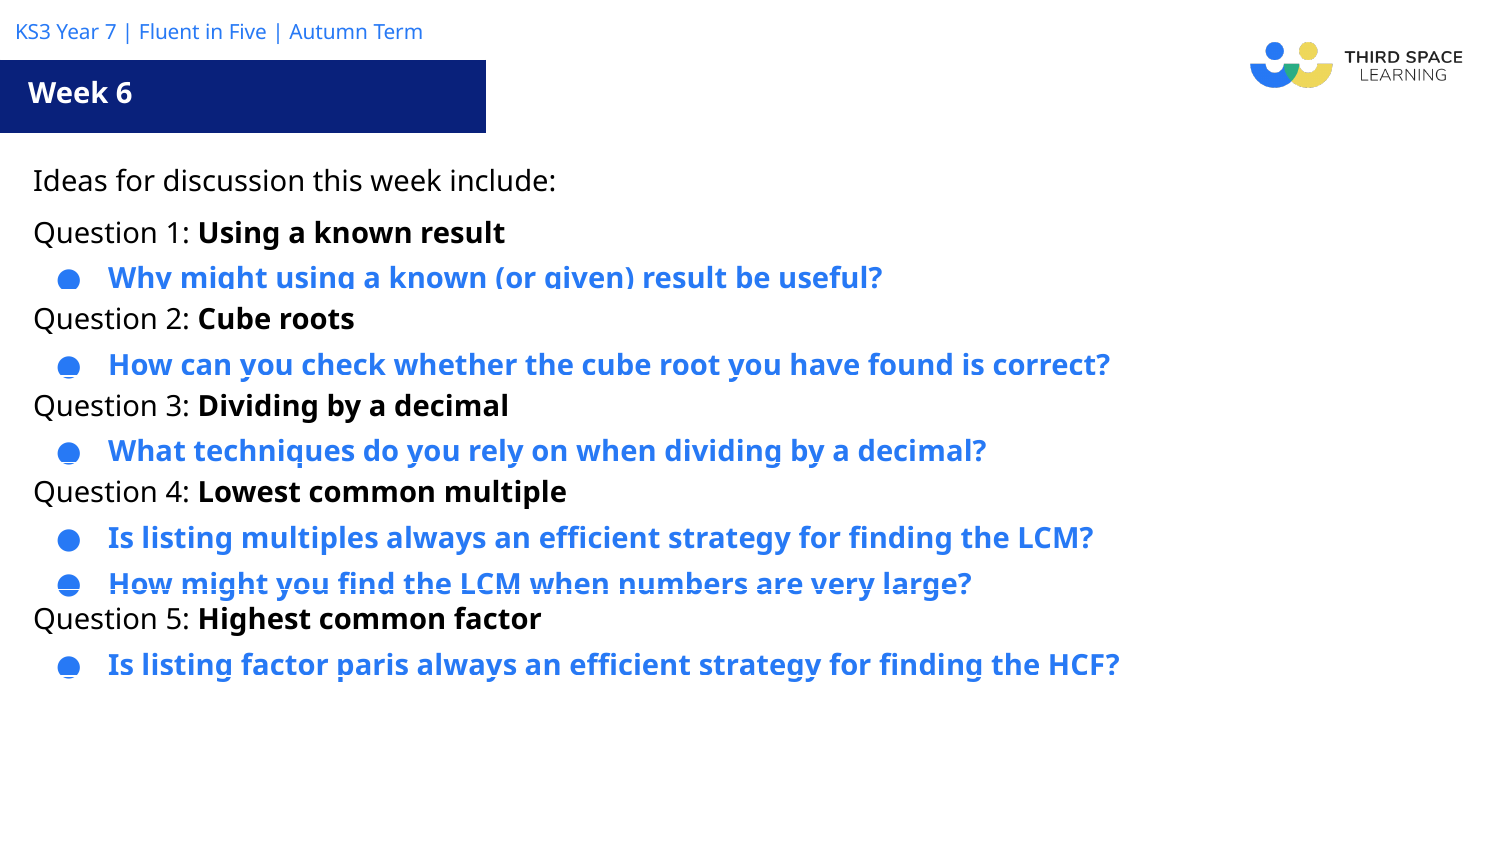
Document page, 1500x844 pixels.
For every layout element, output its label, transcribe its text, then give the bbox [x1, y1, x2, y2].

picture [1250, 33, 1465, 99]
table_cell Question 4: Lowest common multiple Is listing multiples always an efficient strategy for finding the LCM? How might you find the LCM when numbers are very large? [29, 463, 1482, 589]
table_cell Question 3: Dividing by a decimal What techniques do you rely on when dividing by a decimal? [29, 377, 1482, 462]
table_header Ideas for discussion this week include: [29, 137, 1482, 202]
table_cell Question 1: Using a known result Why might using a known (or given) result be useful? [29, 204, 1482, 289]
table_cell Question 2: Cube roots How can you check whether the cube root you have found is correct? [29, 290, 1482, 375]
table_cell Question 5: Highest common factor Is listing factor paris always an efficient strategy for finding the HCF? [29, 590, 1482, 675]
text_box Week 6 [13, 59, 383, 125]
